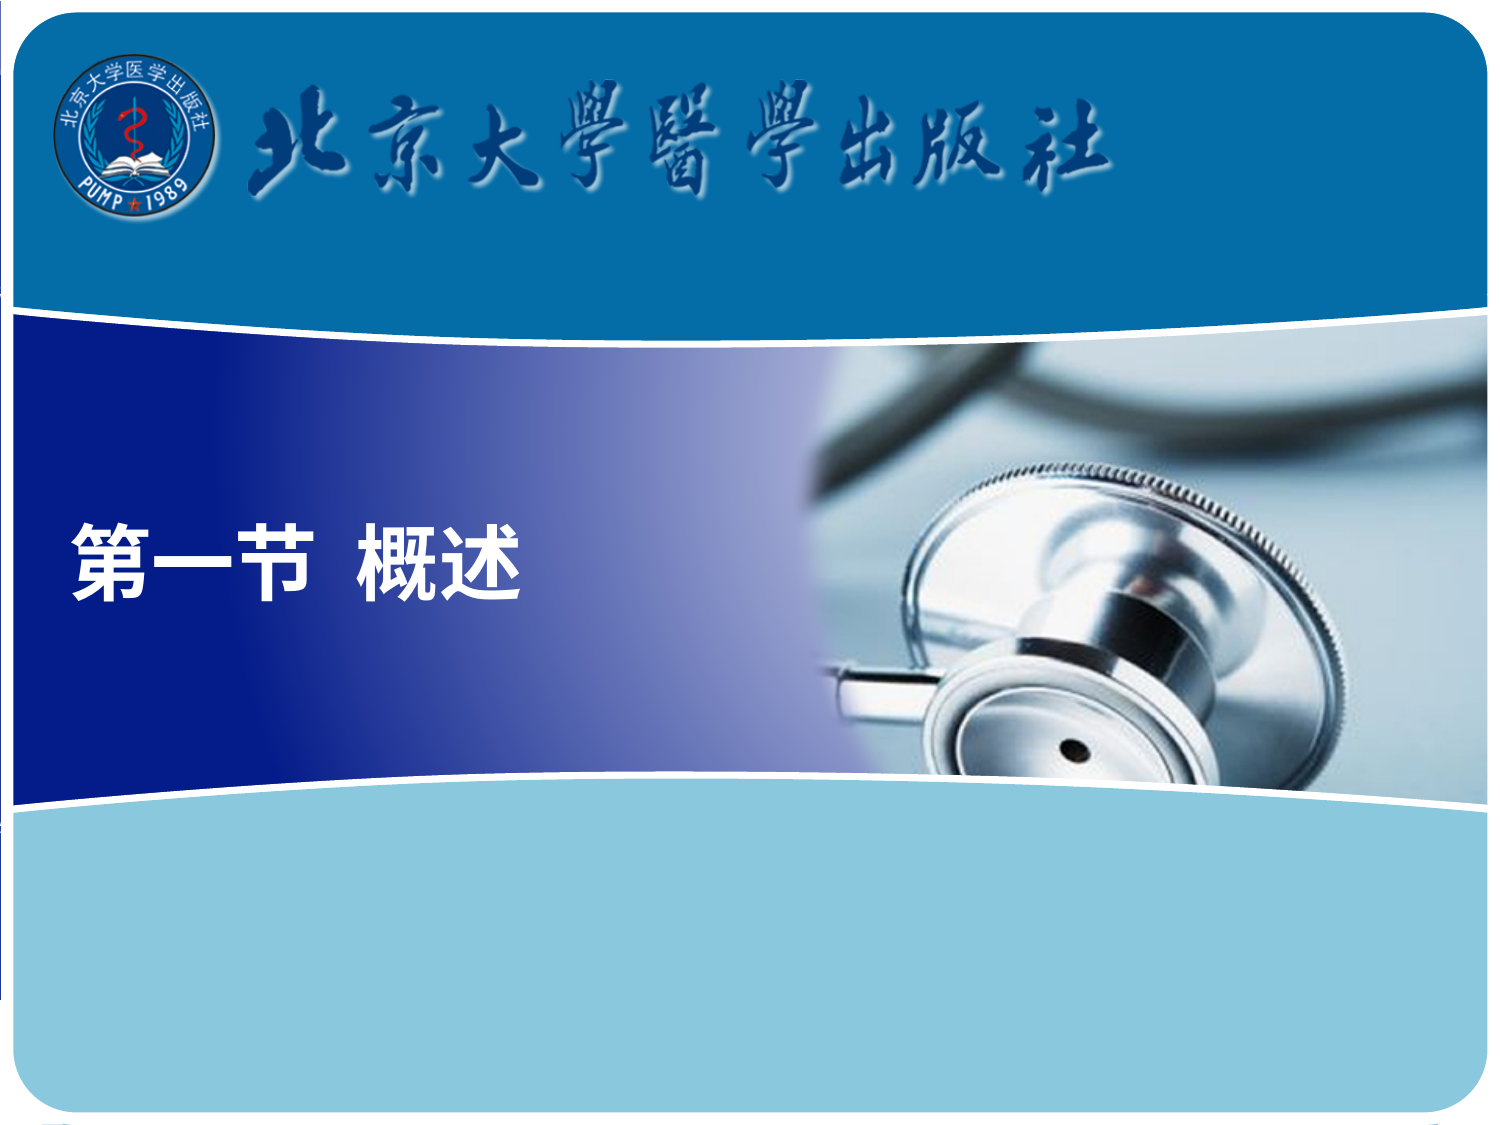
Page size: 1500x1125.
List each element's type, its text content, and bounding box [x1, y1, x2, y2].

picture [53, 54, 1117, 225]
picture [14, 315, 1487, 805]
title 第一节 概述 [52, 373, 904, 749]
